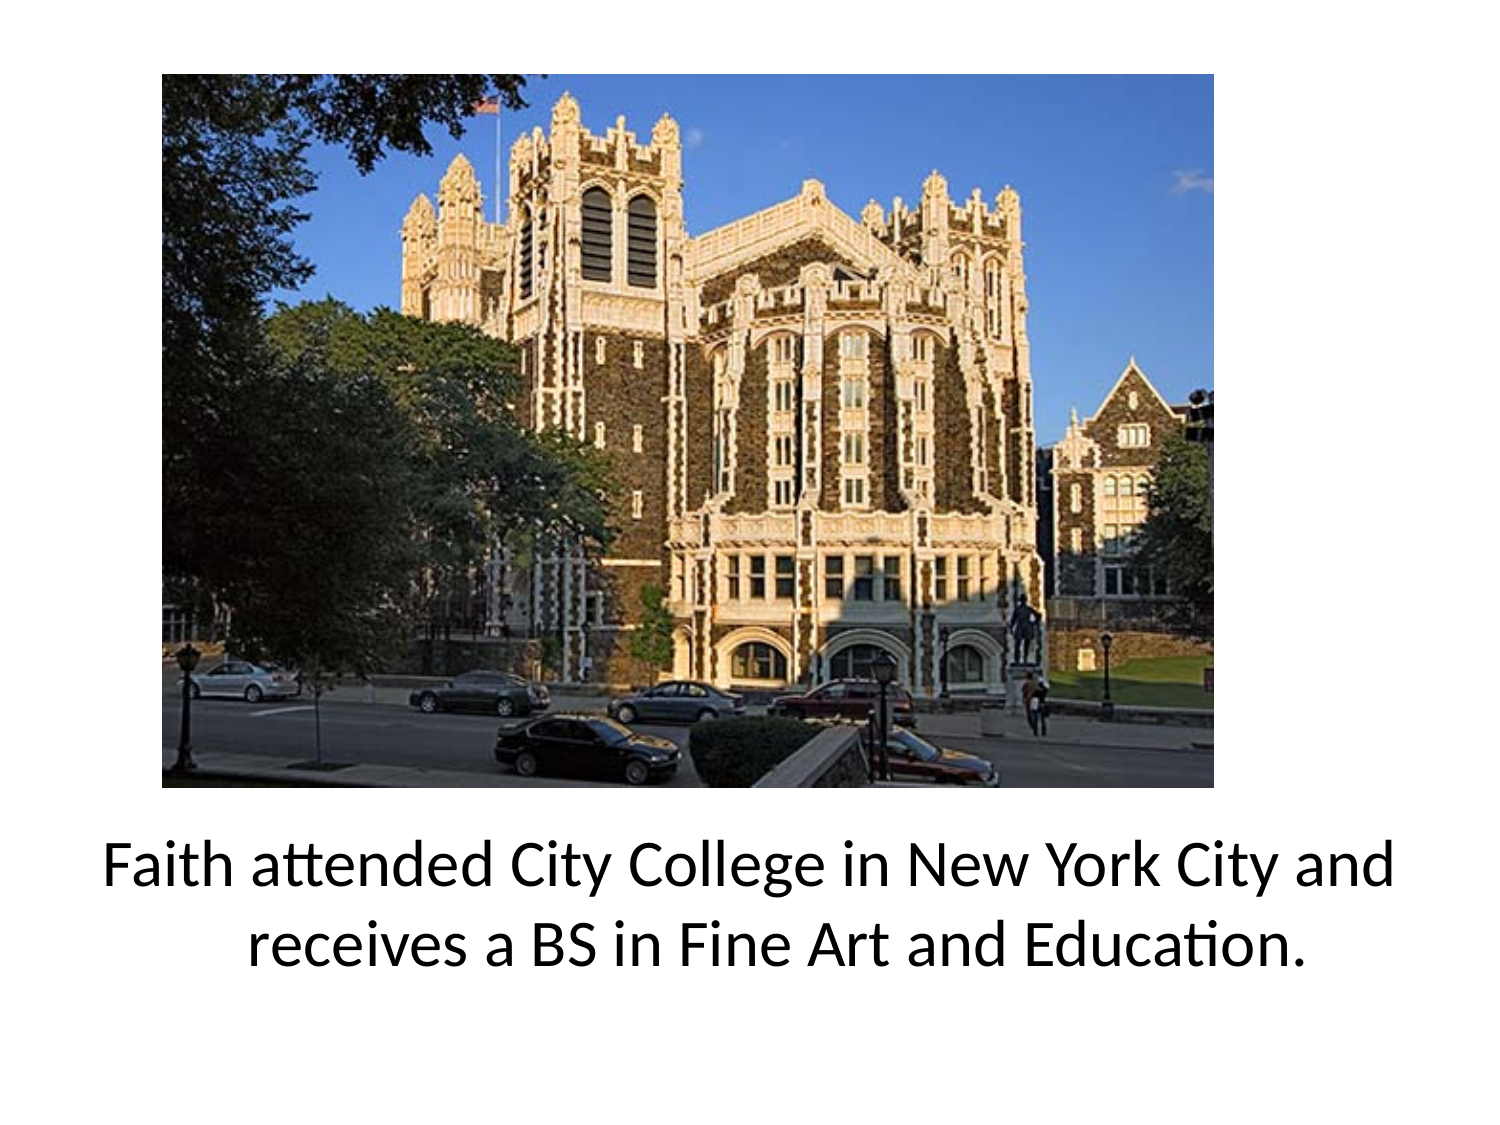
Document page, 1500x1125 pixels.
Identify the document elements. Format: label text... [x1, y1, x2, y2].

list Faith attended City College in New York City and receives a BS in Fine Art and Education. [75, 812, 1425, 1030]
picture [162, 74, 1214, 788]
